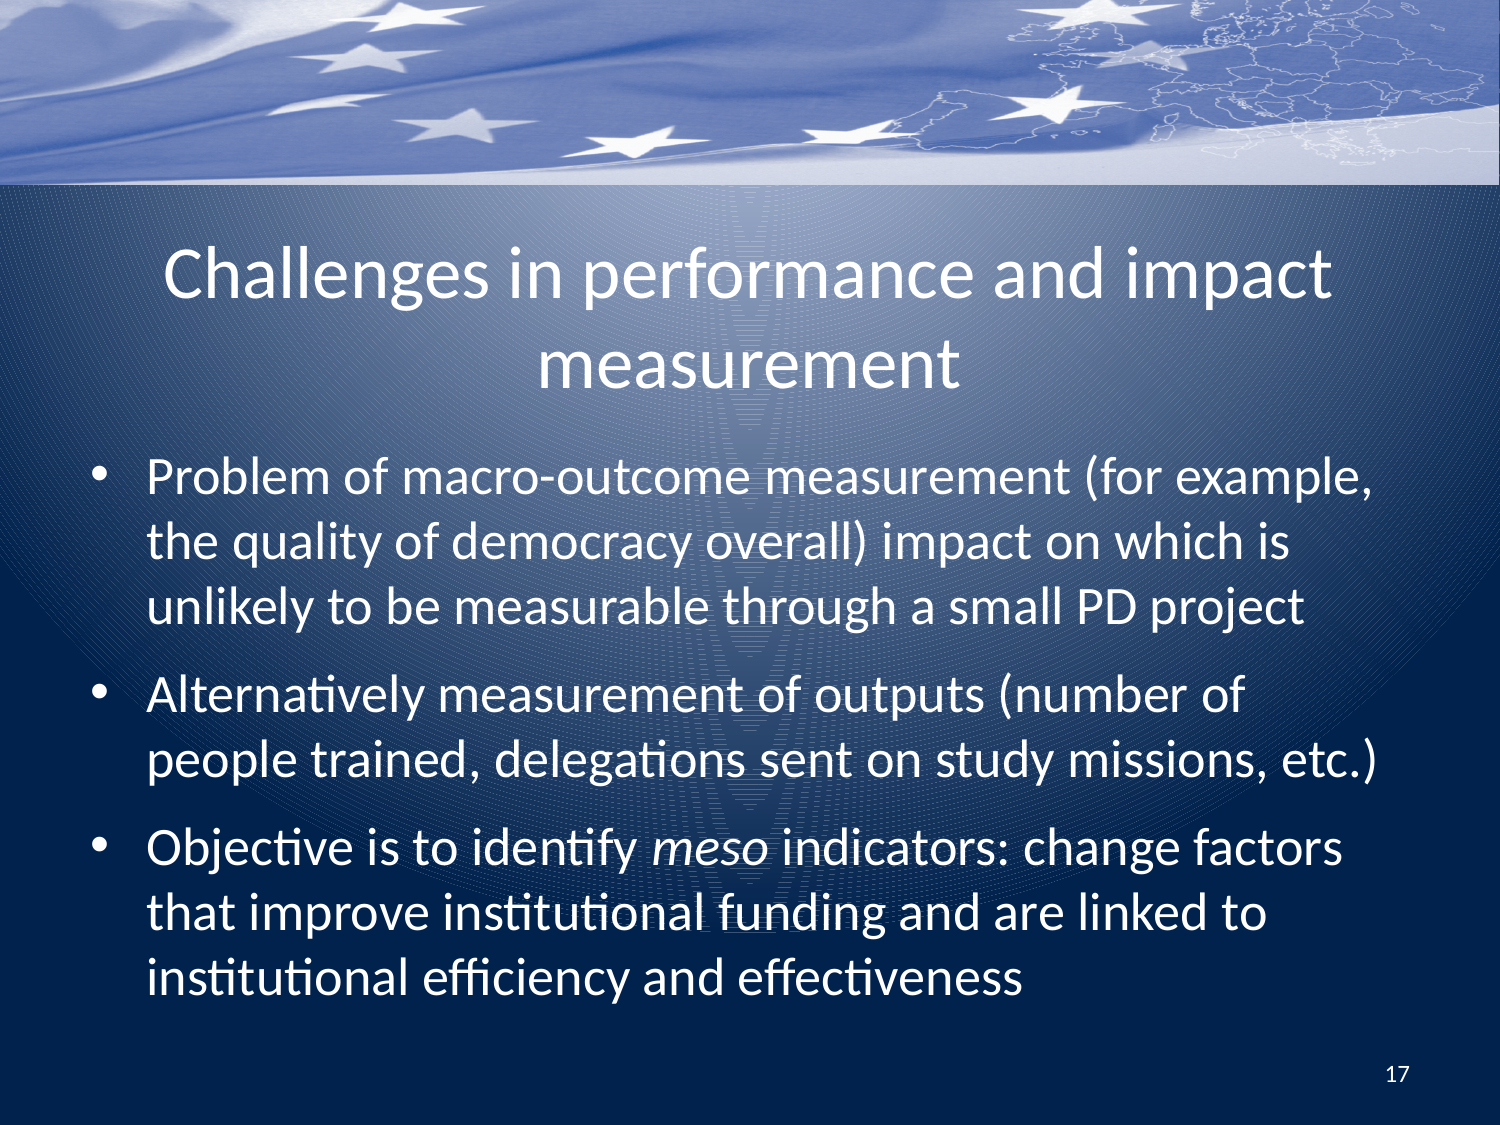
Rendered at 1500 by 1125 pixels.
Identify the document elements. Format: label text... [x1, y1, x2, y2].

list Problem of macro-outcome measurement (for example, the quality of democracy overall) impact on which is unlikely to be measurable through a small PD project Alternatively measurement of outputs (number of people trained, delegations sent on study missions, etc.) Objective is to identify meso indicators: change factors that improve institutional funding and are linked to institutional efficiency and effectiveness [75, 432, 1425, 1005]
picture [0, 0, 1499, 185]
title Challenges in performance and impact measurement [73, 219, 1424, 408]
slide_number 17 [1074, 1042, 1425, 1103]
